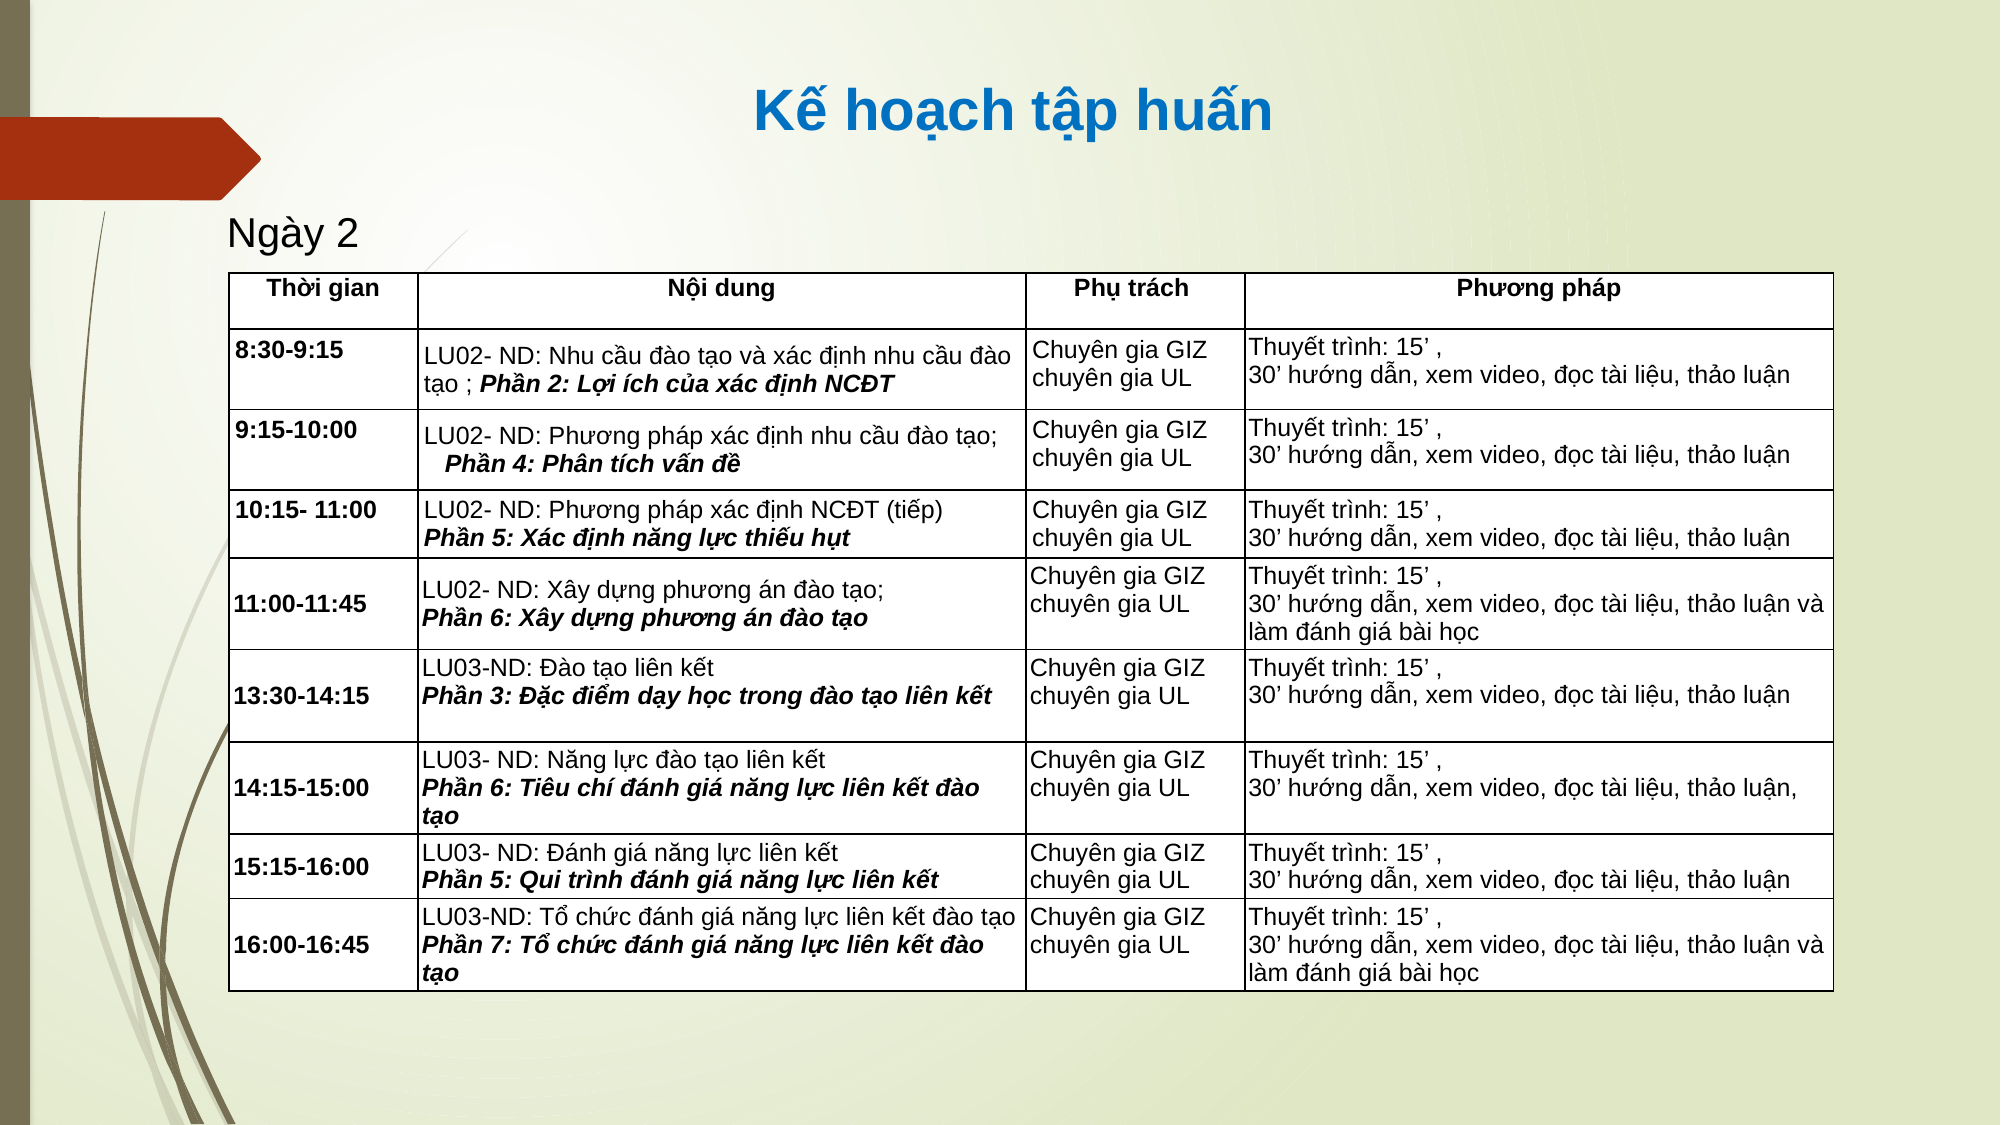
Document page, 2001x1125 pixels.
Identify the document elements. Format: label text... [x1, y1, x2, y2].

table_cell Chuyên gia GIZ chuyên gia UL [1027, 491, 1244, 557]
table_cell 14:15-15:00 [230, 743, 417, 833]
table_cell 13:30-14:15 [230, 650, 417, 741]
table_cell Chuyên gia GIZ chuyên gia UL [1027, 835, 1244, 898]
table_cell 9:15-10:00 [230, 410, 417, 489]
table_cell LU03- ND: Đánh giá năng lực liên kết Phần 5: Qui trình đánh giá năng lực liên kết [419, 835, 1025, 898]
table_cell 10:15- 11:00 [230, 491, 417, 557]
table_cell Thuyết trình: 15’ , 30’ hướng dẫn, xem video, đọc tài liệu, thảo luận và làm đánh giá bài học [1246, 899, 1833, 990]
text_box Kế hoạch tập huấn [738, 64, 1324, 150]
table_cell Thuyết trình: 15’ , 30’ hướng dẫn, xem video, đọc tài liệu, thảo luận [1246, 491, 1833, 557]
text_box Ngày 2 [212, 198, 523, 263]
table_cell Chuyên gia GIZ chuyên gia UL [1027, 899, 1244, 990]
table_cell Chuyên gia GIZ chuyên gia UL [1027, 650, 1244, 741]
table_cell Thuyết trình: 15’ , 30’ hướng dẫn, xem video, đọc tài liệu, thảo luận [1246, 650, 1833, 741]
table_cell 11:00-11:45 [230, 559, 417, 649]
table_cell Thuyết trình: 15’ , 30’ hướng dẫn, xem video, đọc tài liệu, thảo luận [1246, 330, 1833, 409]
table_cell Chuyên gia GIZ chuyên gia UL [1027, 330, 1244, 409]
table_header Phụ trách [1027, 274, 1244, 328]
table_cell 15:15-16:00 [230, 835, 417, 898]
table_cell LU02- ND: Phương pháp xác định nhu cầu đào tạo; Phần 4: Phân tích vấn đề [419, 410, 1025, 489]
table_cell Thuyết trình: 15’ , 30’ hướng dẫn, xem video, đọc tài liệu, thảo luận [1246, 835, 1833, 898]
table_cell LU03-ND: Đào tạo liên kết Phần 3: Đặc điểm dạy học trong đào tạo liên kết [419, 650, 1025, 741]
table_cell Thuyết trình: 15’ , 30’ hướng dẫn, xem video, đọc tài liệu, thảo luận [1246, 410, 1833, 489]
table_cell 16:00-16:45 [230, 899, 417, 990]
table_cell LU02- ND: Xây dựng phương án đào tạo; Phần 6: Xây dựng phương án đào tạo [419, 559, 1025, 649]
table_cell LU03- ND: Năng lực đào tạo liên kết Phần 6: Tiêu chí đánh giá năng lực liên kết đào tạo [419, 743, 1025, 833]
table_cell LU02- ND: Nhu cầu đào tạo và xác định nhu cầu đào tạo ; Phần 2: Lợi ích của xác định NCĐT [419, 330, 1025, 409]
table_cell LU02- ND: Phương pháp xác định NCĐT (tiếp) Phần 5: Xác định năng lực thiếu hụt [419, 491, 1025, 557]
table_header Phương pháp [1246, 274, 1833, 328]
table_cell Thuyết trình: 15’ , 30’ hướng dẫn, xem video, đọc tài liệu, thảo luận và làm đánh giá bài học [1246, 559, 1833, 649]
table_cell Chuyên gia GIZ chuyên gia UL [1027, 410, 1244, 489]
table_cell Chuyên gia GIZ chuyên gia UL [1027, 743, 1244, 833]
table_header Nội dung [419, 274, 1025, 328]
table_cell 8:30-9:15 [230, 330, 417, 409]
table_cell Chuyên gia GIZ chuyên gia UL [1027, 559, 1244, 649]
table_cell Thuyết trình: 15’ , 30’ hướng dẫn, xem video, đọc tài liệu, thảo luận, [1246, 743, 1833, 833]
table_cell LU03-ND: Tổ chức đánh giá năng lực liên kết đào tạo Phần 7: Tổ chức đánh giá năng lực liên kết đào tạo [419, 899, 1025, 990]
table_header Thời gian [230, 274, 417, 328]
